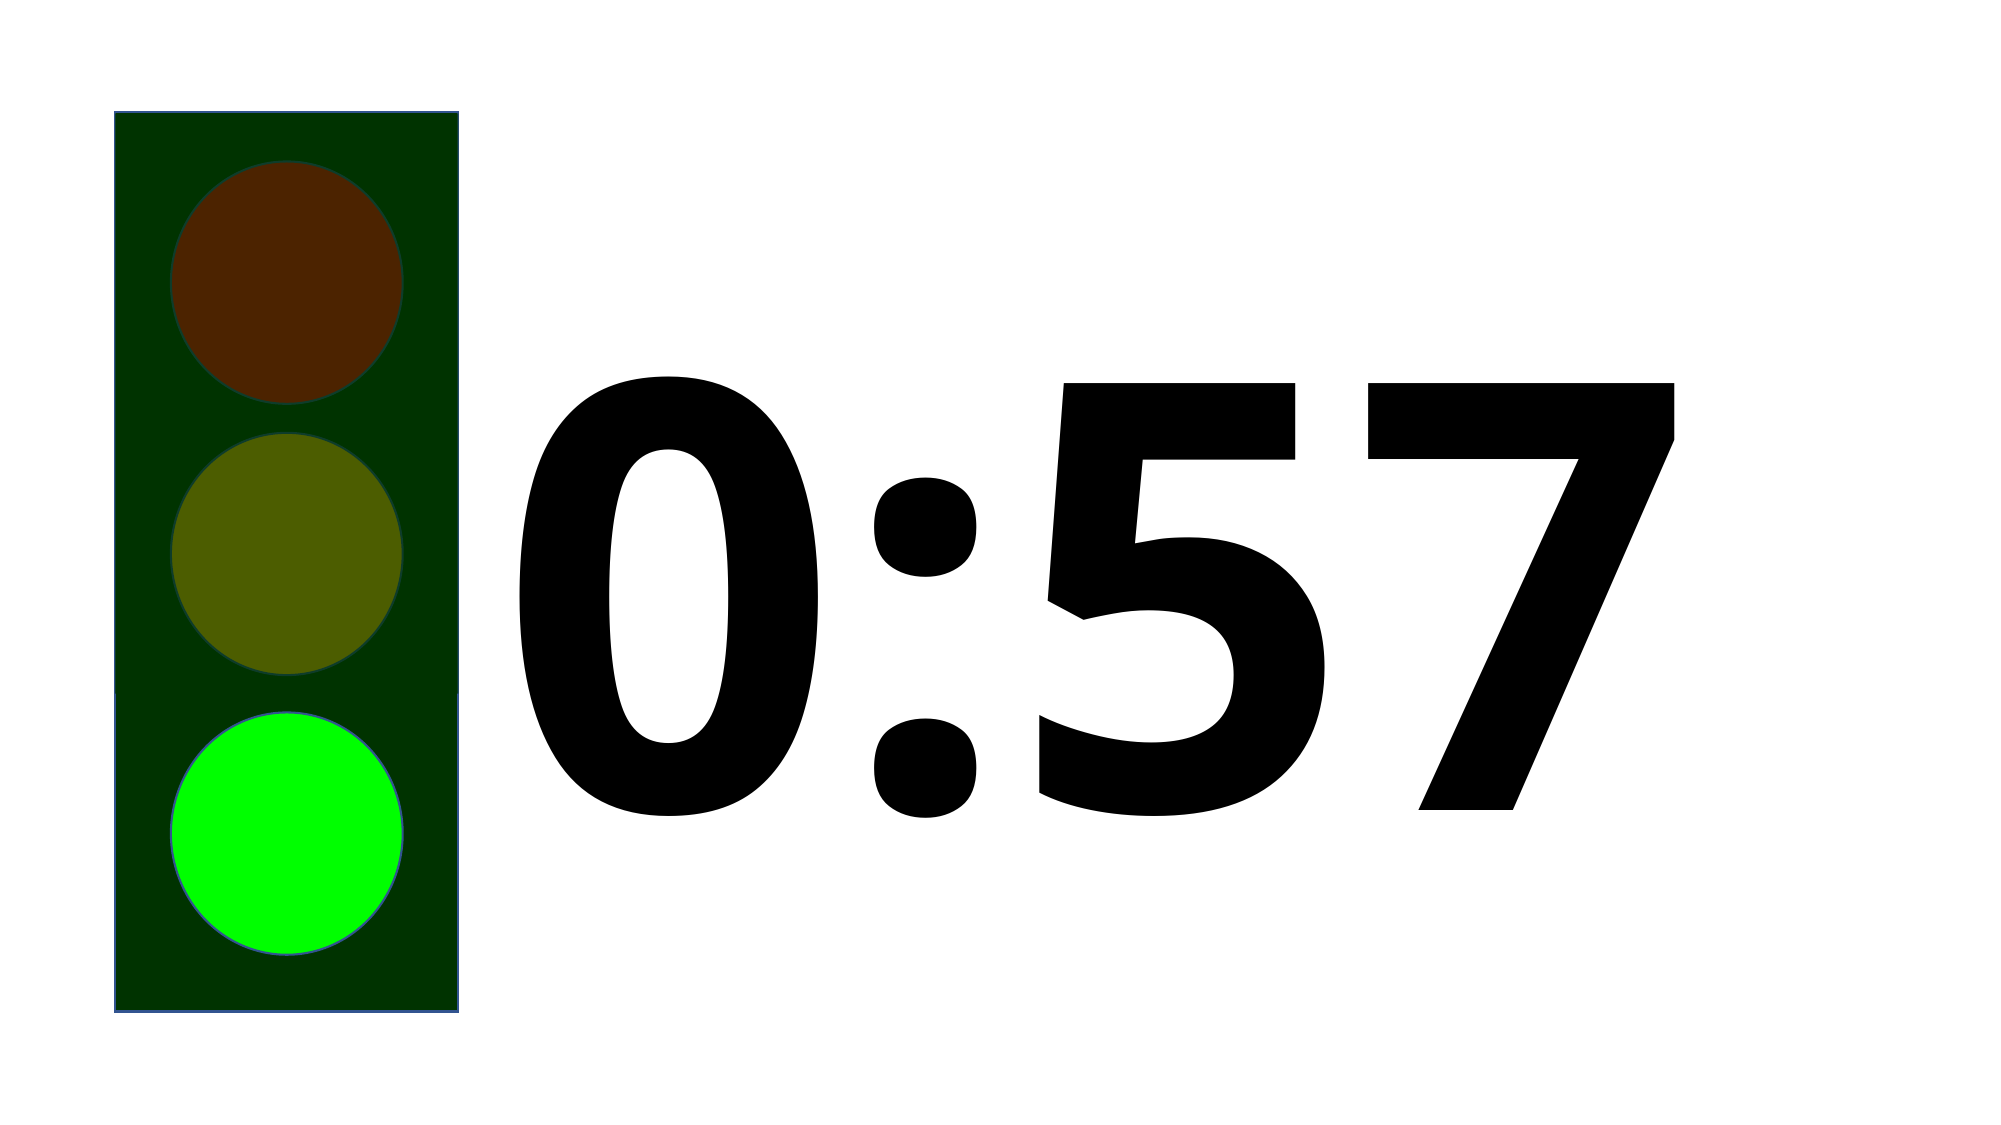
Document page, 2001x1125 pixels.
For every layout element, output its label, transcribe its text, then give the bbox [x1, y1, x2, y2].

text_box 0:57 [483, 204, 1924, 938]
text_box [114, 112, 459, 695]
text_box [169, 711, 404, 956]
text_box [114, 695, 459, 1013]
